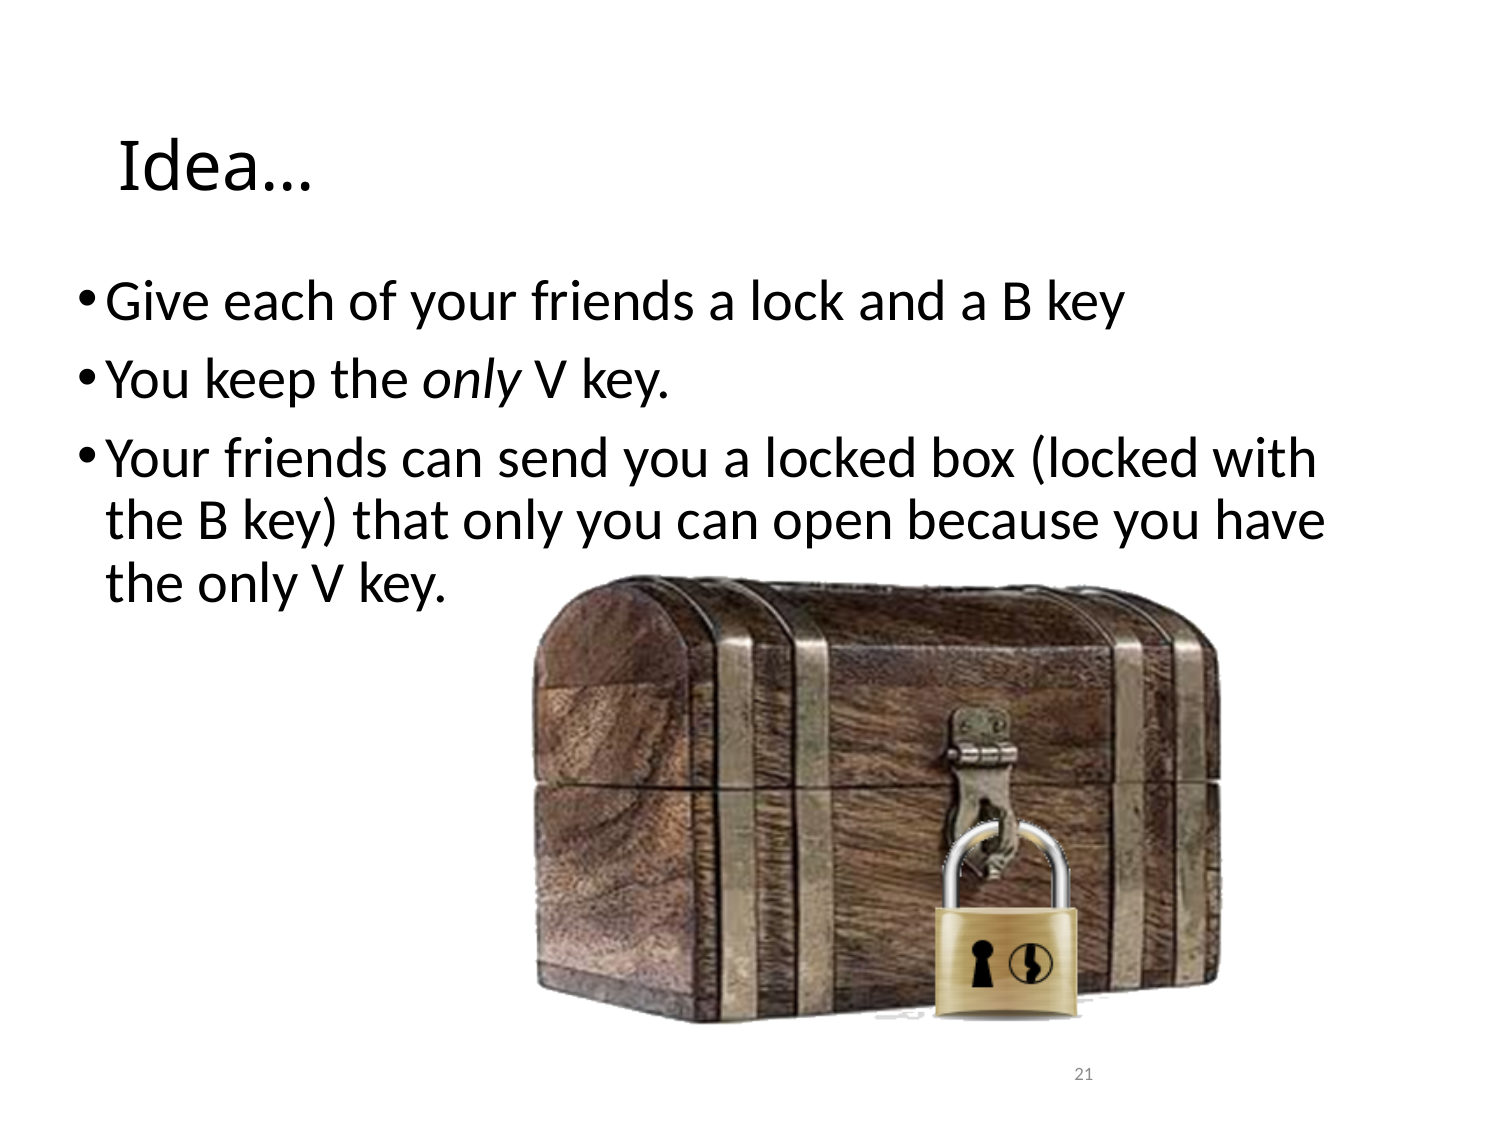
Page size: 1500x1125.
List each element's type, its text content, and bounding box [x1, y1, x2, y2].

title Idea… [103, 59, 1397, 262]
list Give each of your friends a lock and a B key You keep the only V key. Your friends can send you a locked box (locked with the B key) that only you can open because you have the only V key. [62, 262, 1408, 708]
slide_number 21 [1059, 1042, 1397, 1103]
picture [499, 563, 1250, 1038]
